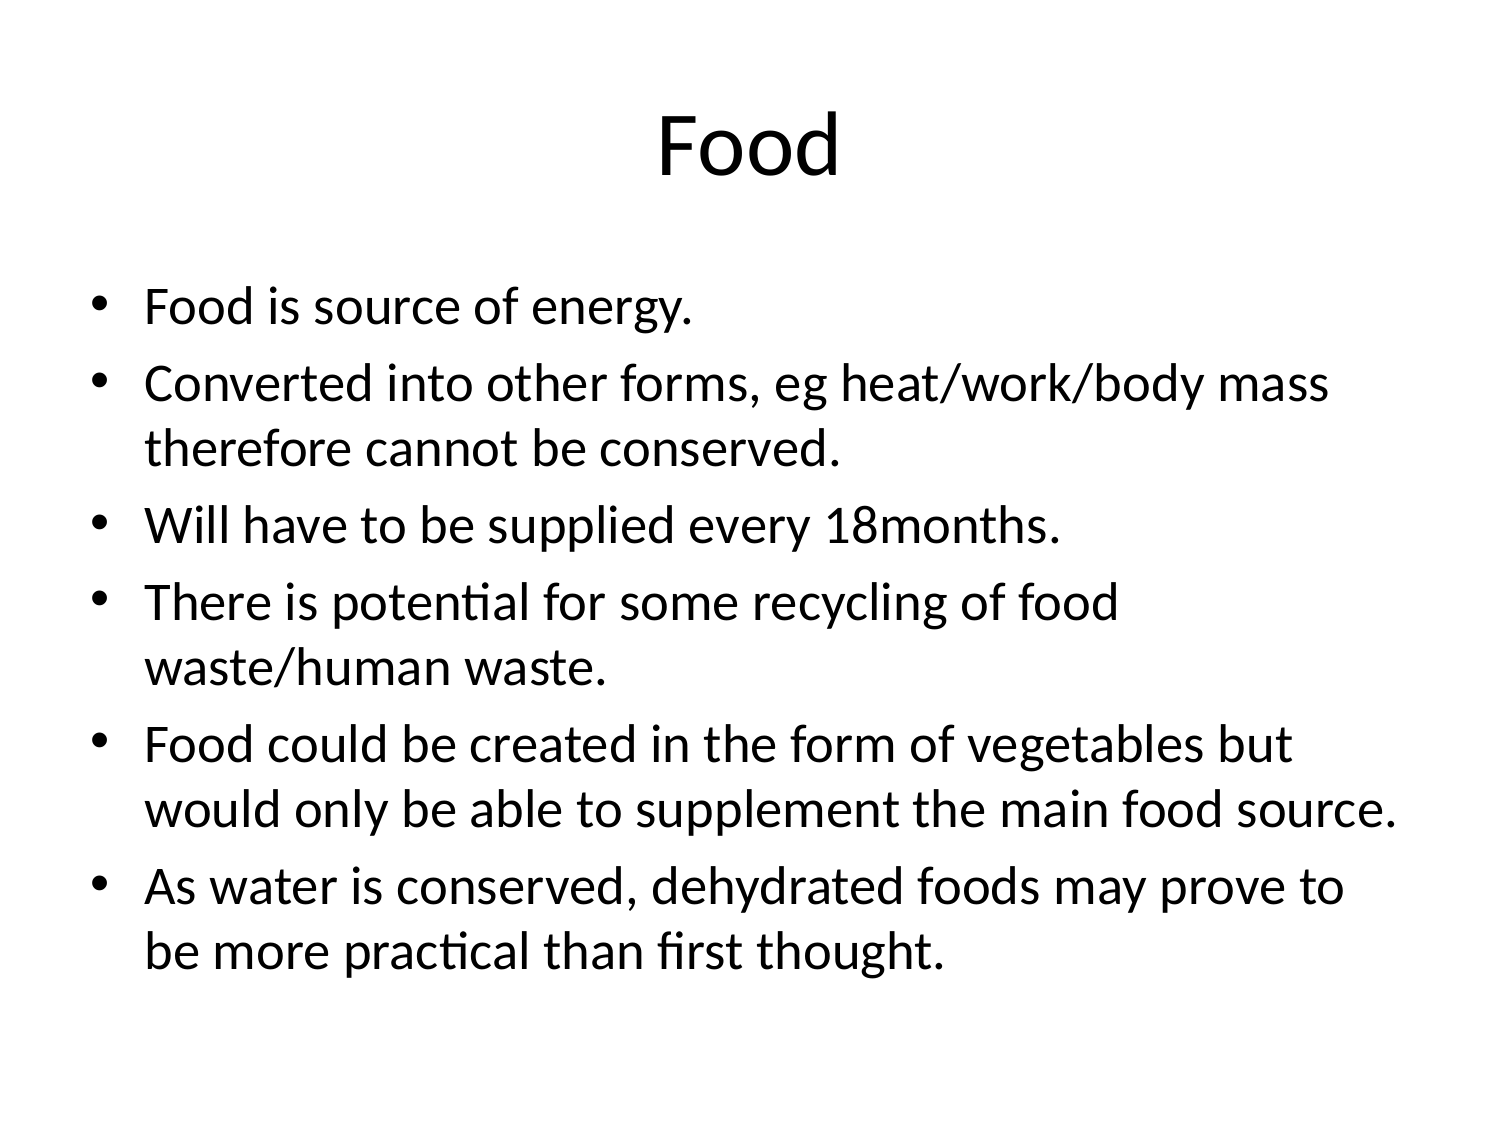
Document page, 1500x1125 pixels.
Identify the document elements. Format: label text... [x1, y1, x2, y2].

list Food is source of energy. Converted into other forms, eg heat/work/body mass therefore cannot be conserved. Will have to be supplied every 18months. There is potential for some recycling of food waste/human waste. Food could be created in the form of vegetables but would only be able to supplement the main food source. As water is conserved, dehydrated foods may prove to be more practical than first thought. [75, 262, 1425, 1005]
title Food [75, 45, 1425, 233]
